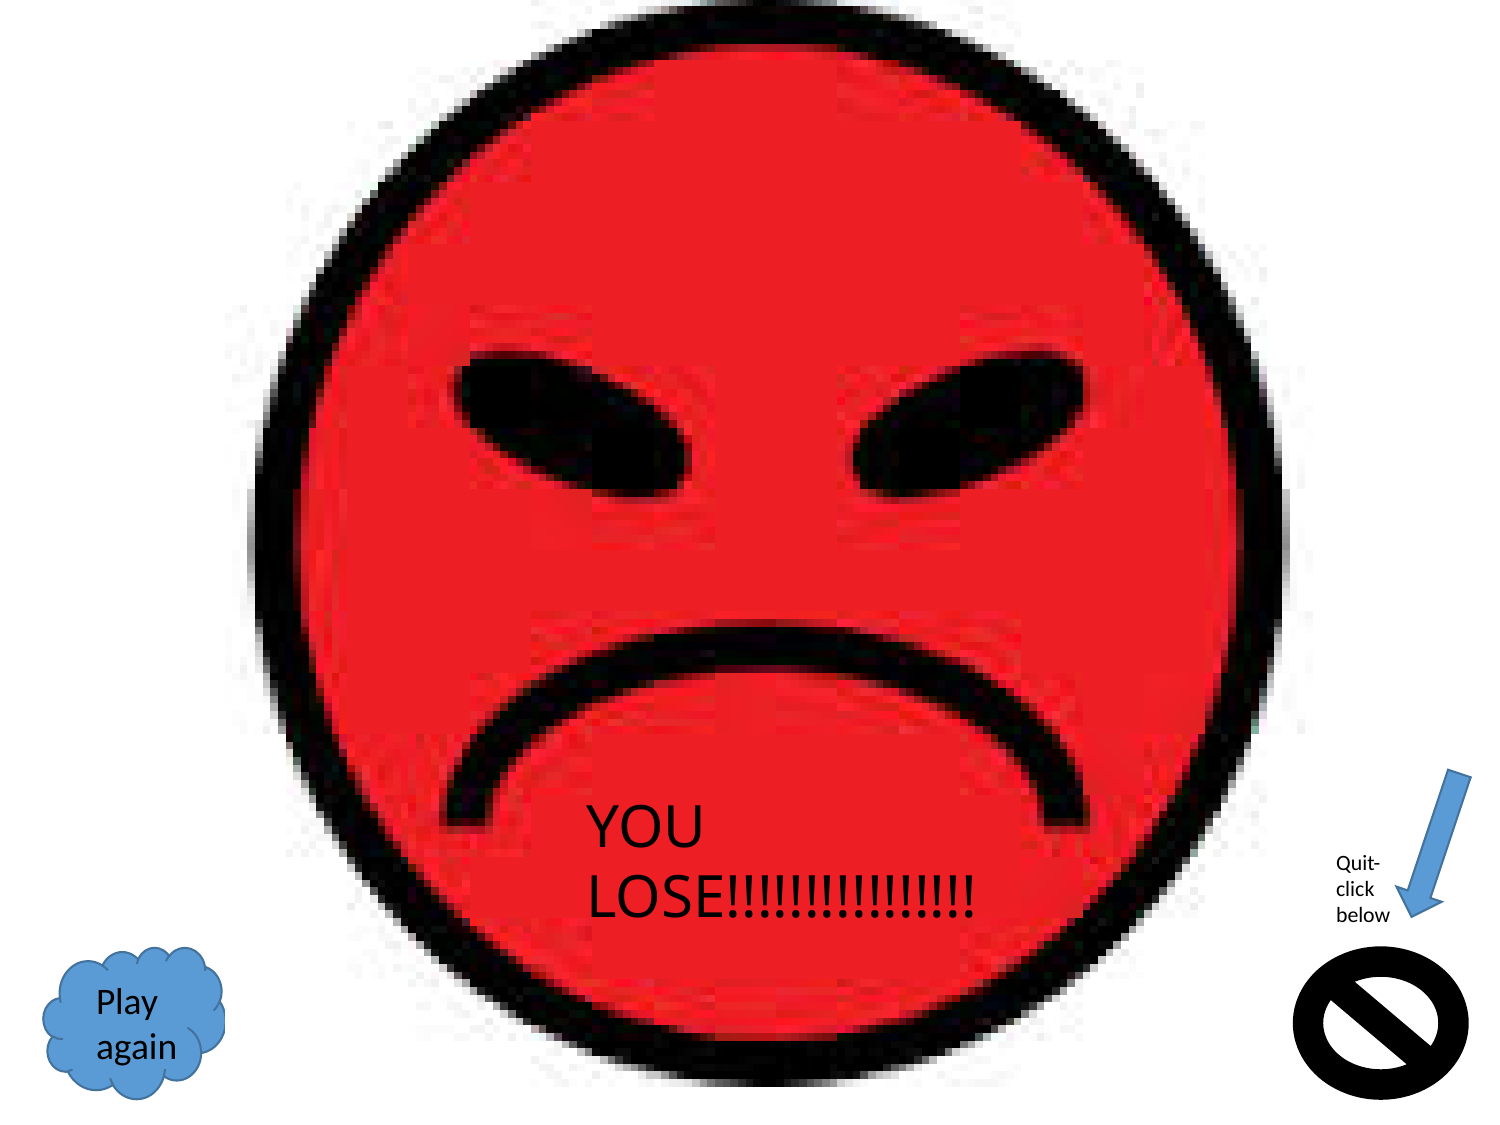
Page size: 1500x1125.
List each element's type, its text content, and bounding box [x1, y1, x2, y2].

text_box Play again [81, 970, 212, 1075]
picture [225, 0, 1313, 1087]
text_box Quit- click below [1321, 795, 1420, 935]
text_box [1313, 946, 1469, 1100]
text_box [42, 946, 225, 1101]
text_box [1394, 768, 1472, 919]
